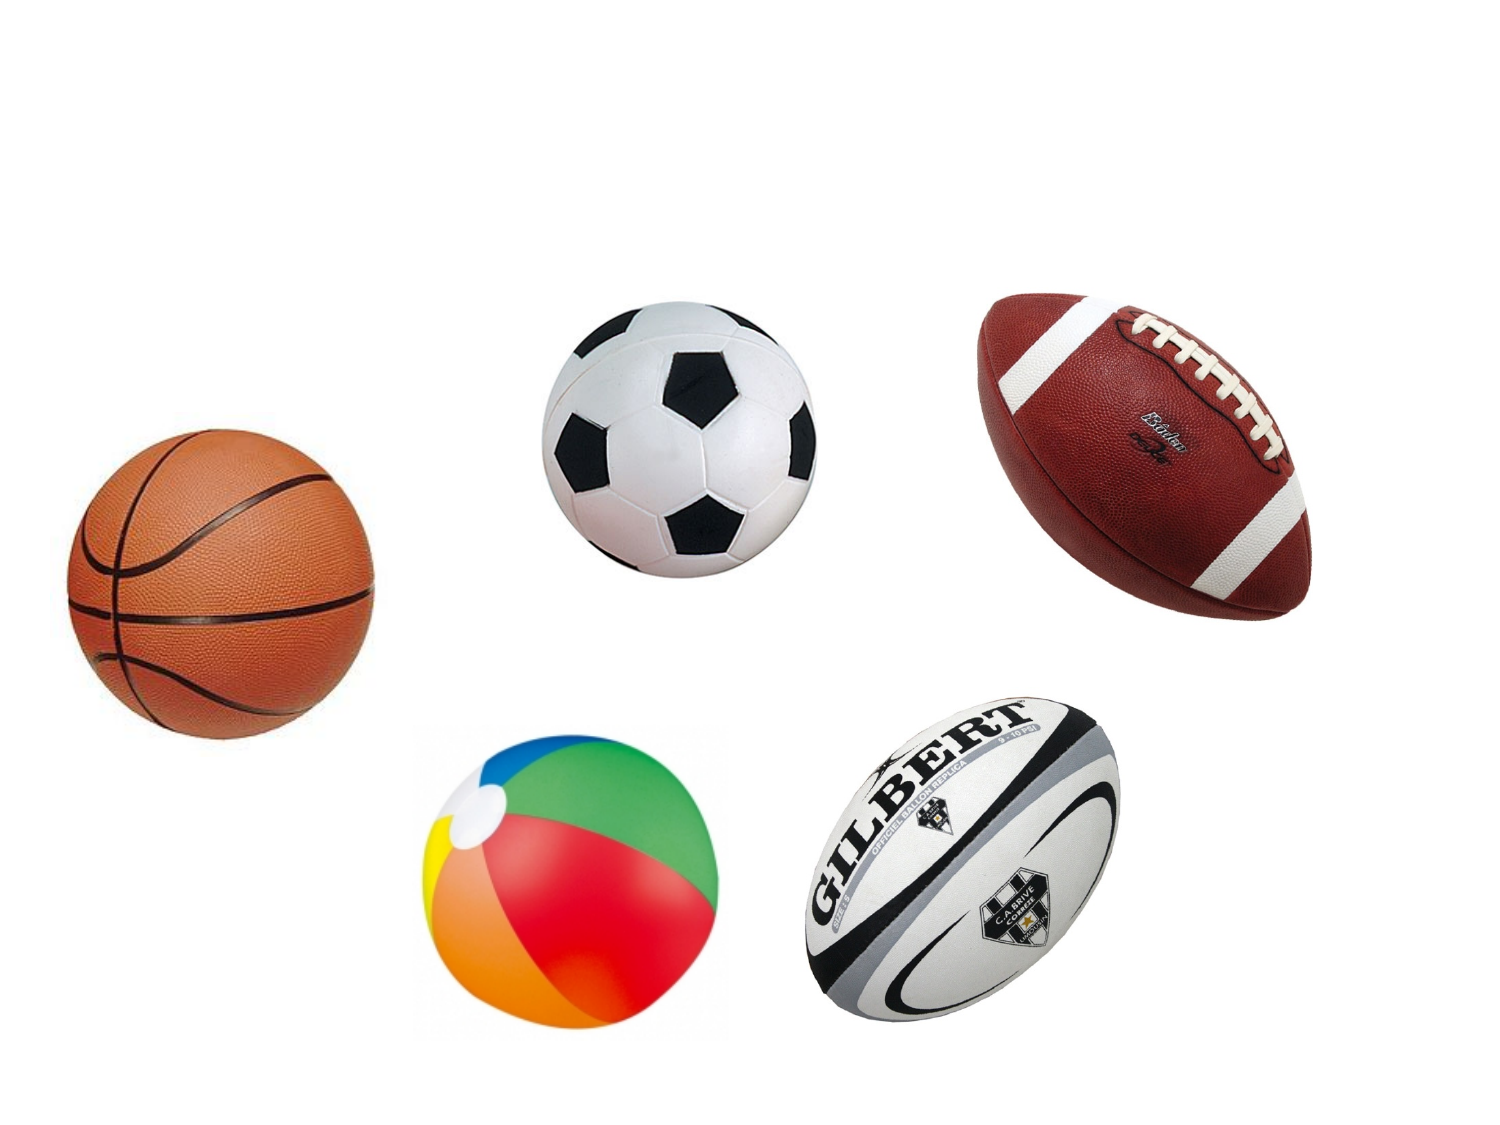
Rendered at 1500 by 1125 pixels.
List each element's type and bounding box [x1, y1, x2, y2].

picture [412, 724, 729, 1041]
picture [799, 687, 1126, 1028]
picture [974, 287, 1313, 626]
picture [524, 287, 832, 594]
picture [49, 412, 394, 757]
